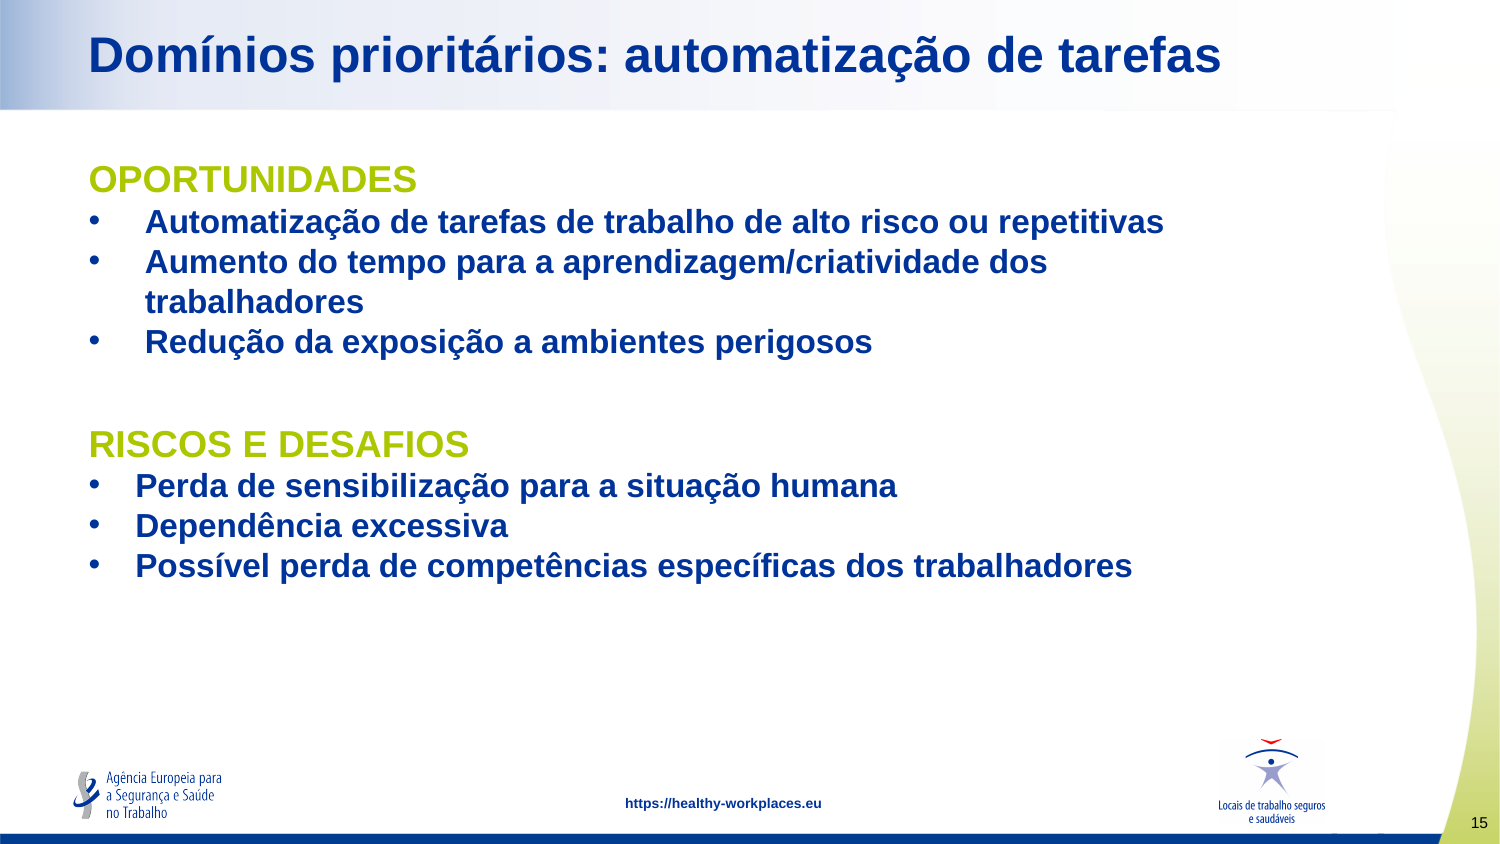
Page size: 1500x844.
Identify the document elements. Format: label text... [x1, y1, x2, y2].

text_box OPORTUNIDADES Automatização de tarefas de trabalho de alto risco ou repetitivas Aumento do tempo para a aprendizagem/criatividade dos trabalhadores Redução da exposição a ambientes perigosos RISCOS E DESAFIOS Perda de sensibilização para a situação humana Dependência excessiva Possível perda de competências específicas dos trabalhadores [73, 148, 1258, 592]
title Domínios prioritários: automatização de tarefas [73, 0, 1314, 131]
picture [0, 0, 1500, 844]
